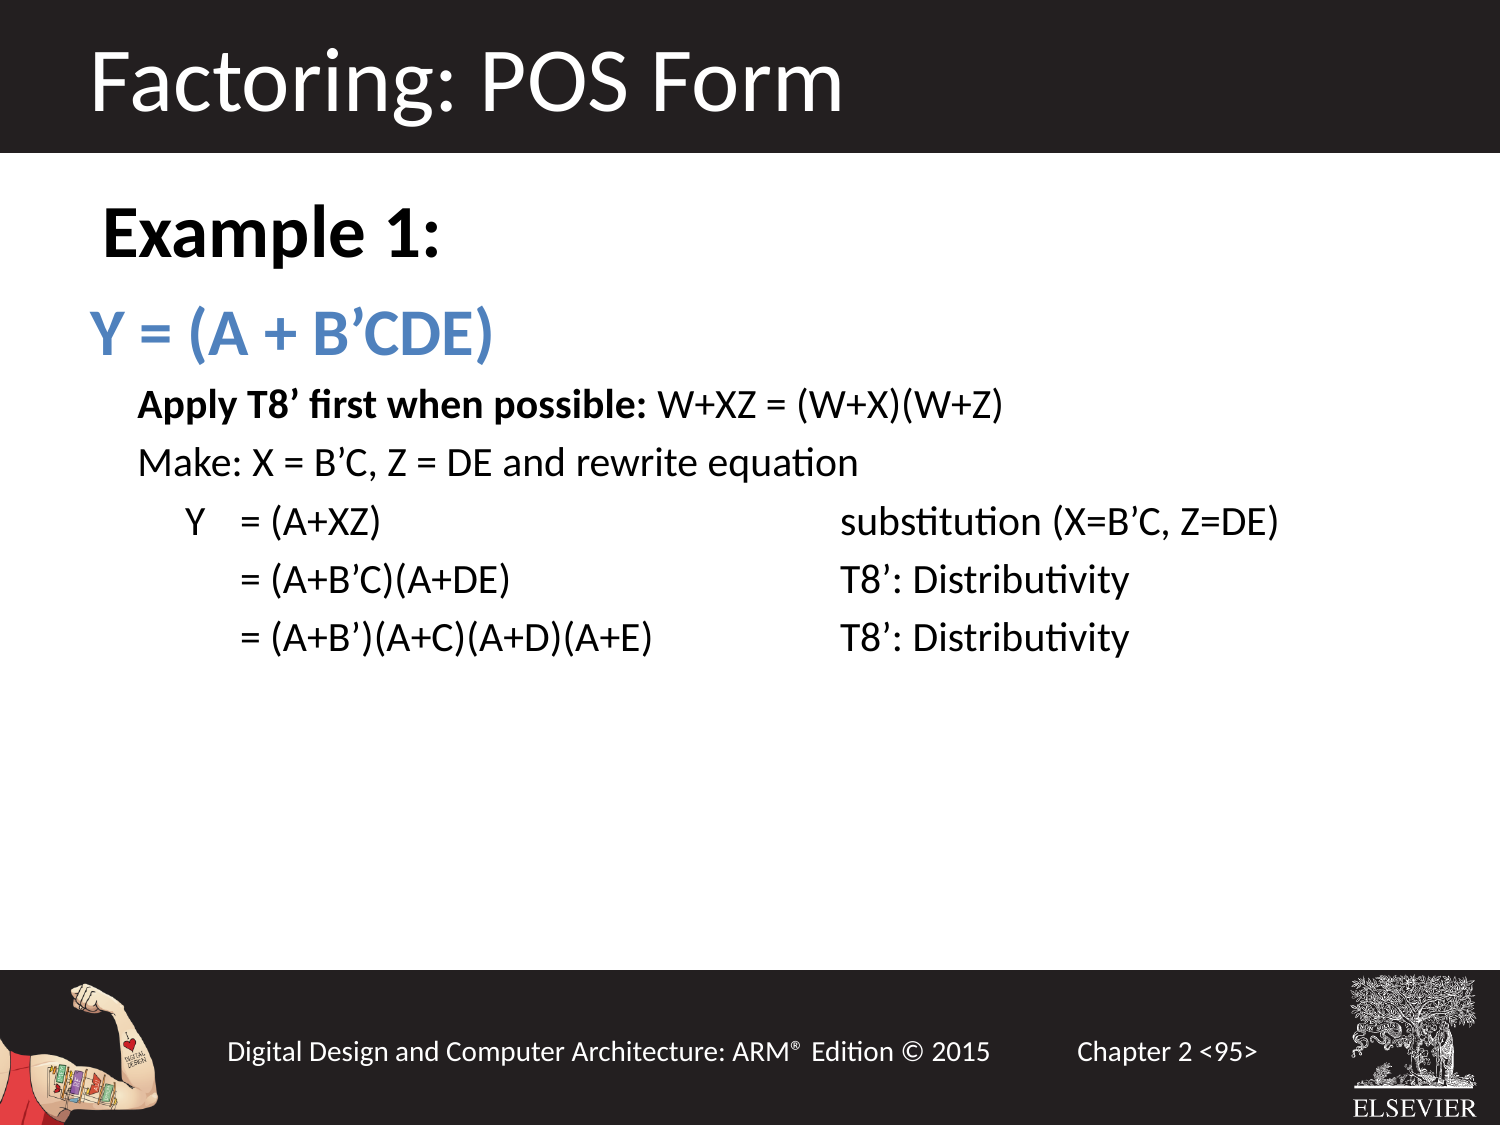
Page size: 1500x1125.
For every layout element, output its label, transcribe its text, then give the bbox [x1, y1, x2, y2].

text_box Factoring: POS Form [75, 12, 1375, 138]
picture [1350, 974, 1477, 1117]
text_box Example 1: [87, 174, 663, 280]
picture [0, 979, 163, 1125]
list Y = (A + B’CDE) Apply T8’ first when possible: W+XZ = (W+X)(W+Z) Make: X = B’C, Z = DE and rewrite equation Y = (A+XZ) substitution (X=B’C, Z=DE) = (A+B’C)(A+DE) T8’: Distributivity = (A+B’)(A+C)(A+D)(A+E) T8’: Distributivity [75, 281, 1425, 1024]
